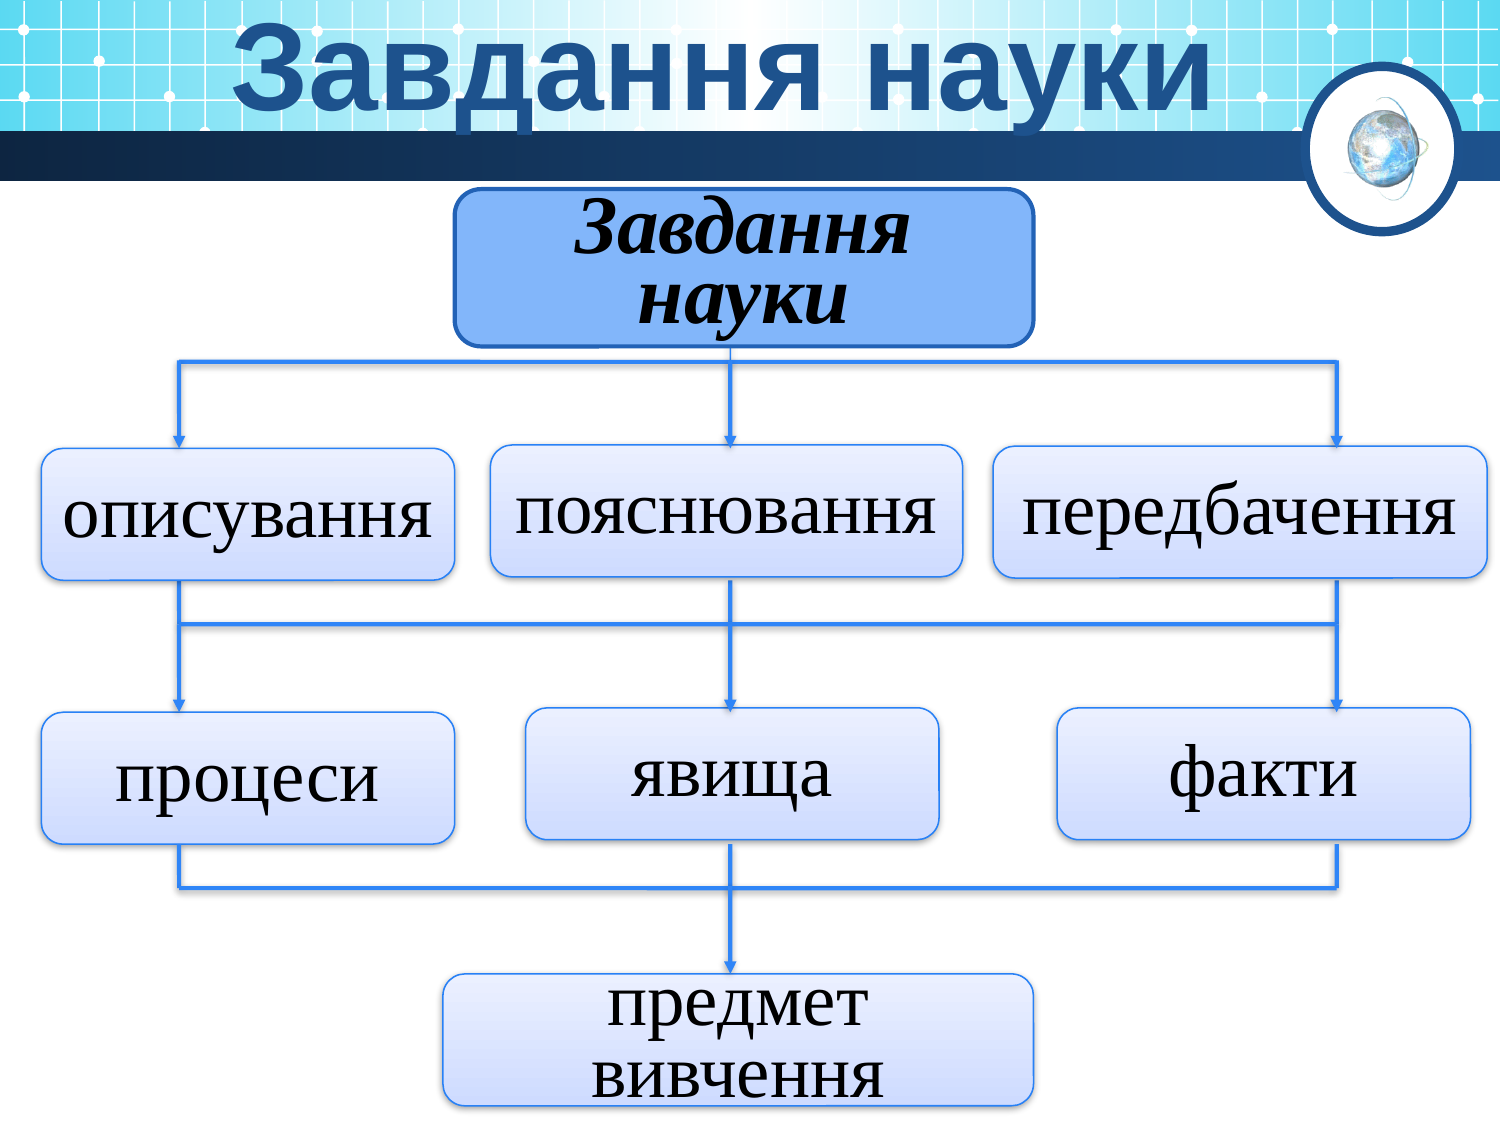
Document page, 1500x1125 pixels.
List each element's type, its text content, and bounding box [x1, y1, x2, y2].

picture [1310, 76, 1454, 188]
text_box Завдання науки [53, 76, 1395, 142]
text_box Завдання науки [53, 6, 1395, 74]
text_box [41, 188, 1488, 1107]
